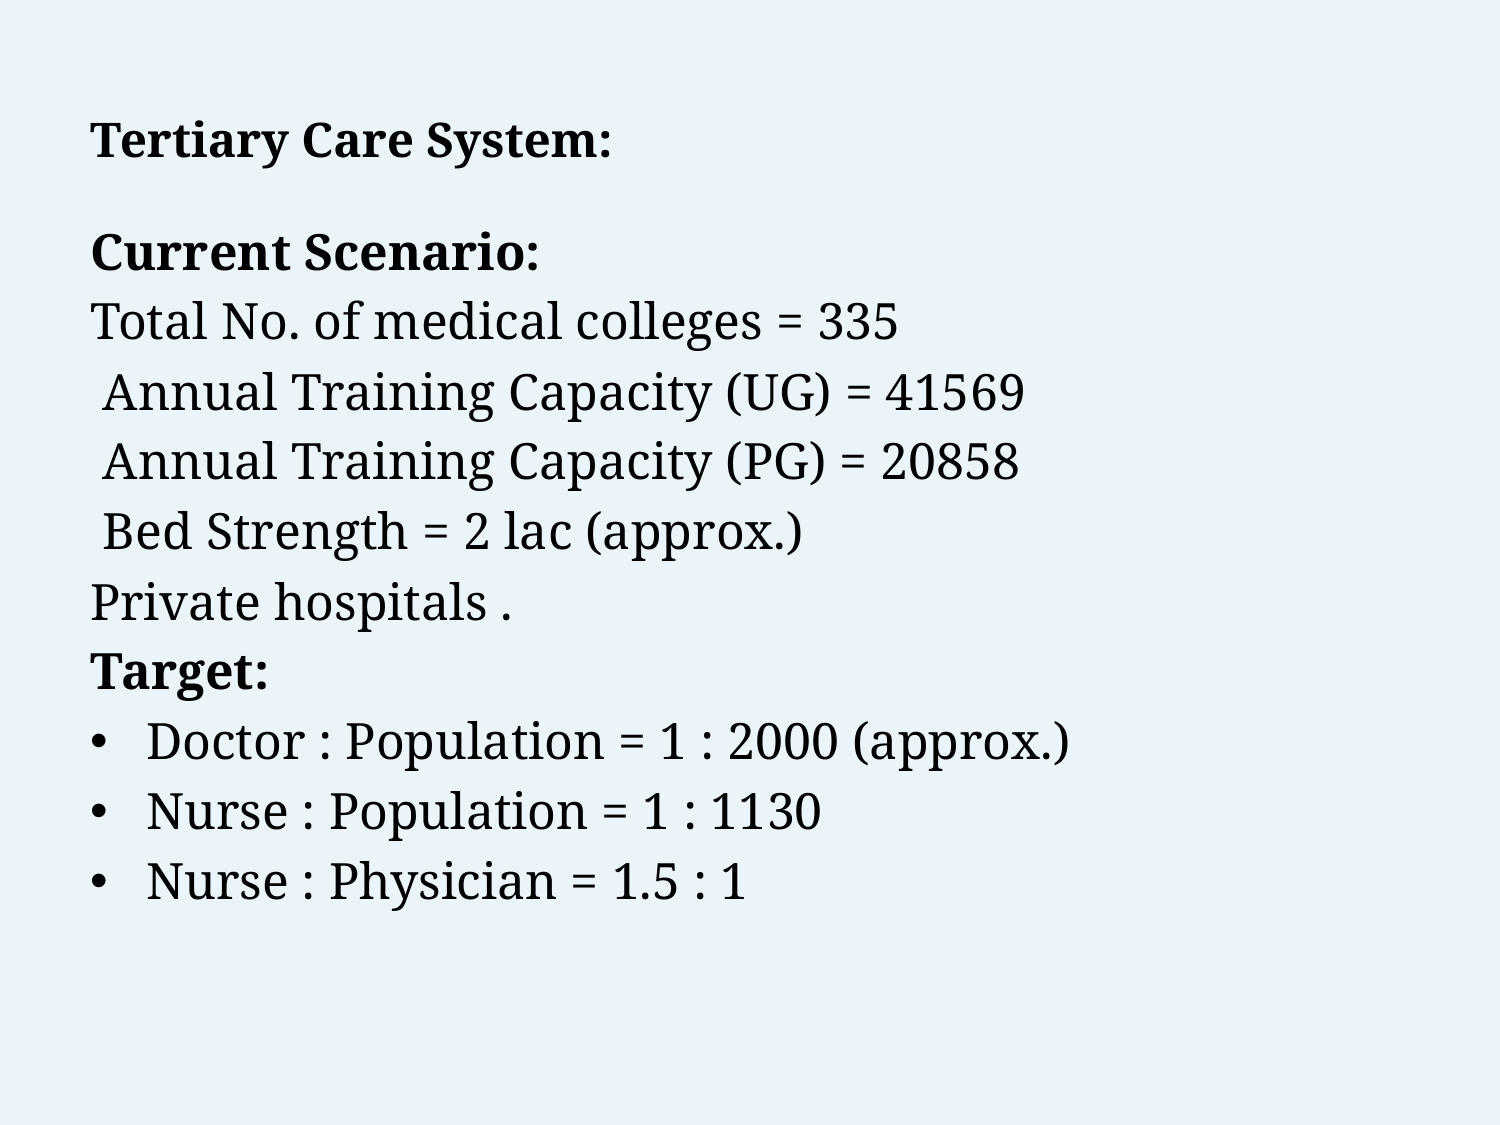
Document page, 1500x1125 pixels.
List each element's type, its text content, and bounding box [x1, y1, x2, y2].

list Current Scenario: Total No. of medical colleges = 335 Annual Training Capacity (UG) = 41569 Annual Training Capacity (PG) = 20858 Bed Strength = 2 lac (approx.) Private hospitals . Target: Doctor : Population = 1 : 2000 (approx.) Nurse : Population = 1 : 1130 Nurse : Physician = 1.5 : 1 [75, 212, 1438, 1063]
title Tertiary Care System: [75, 45, 1425, 212]
